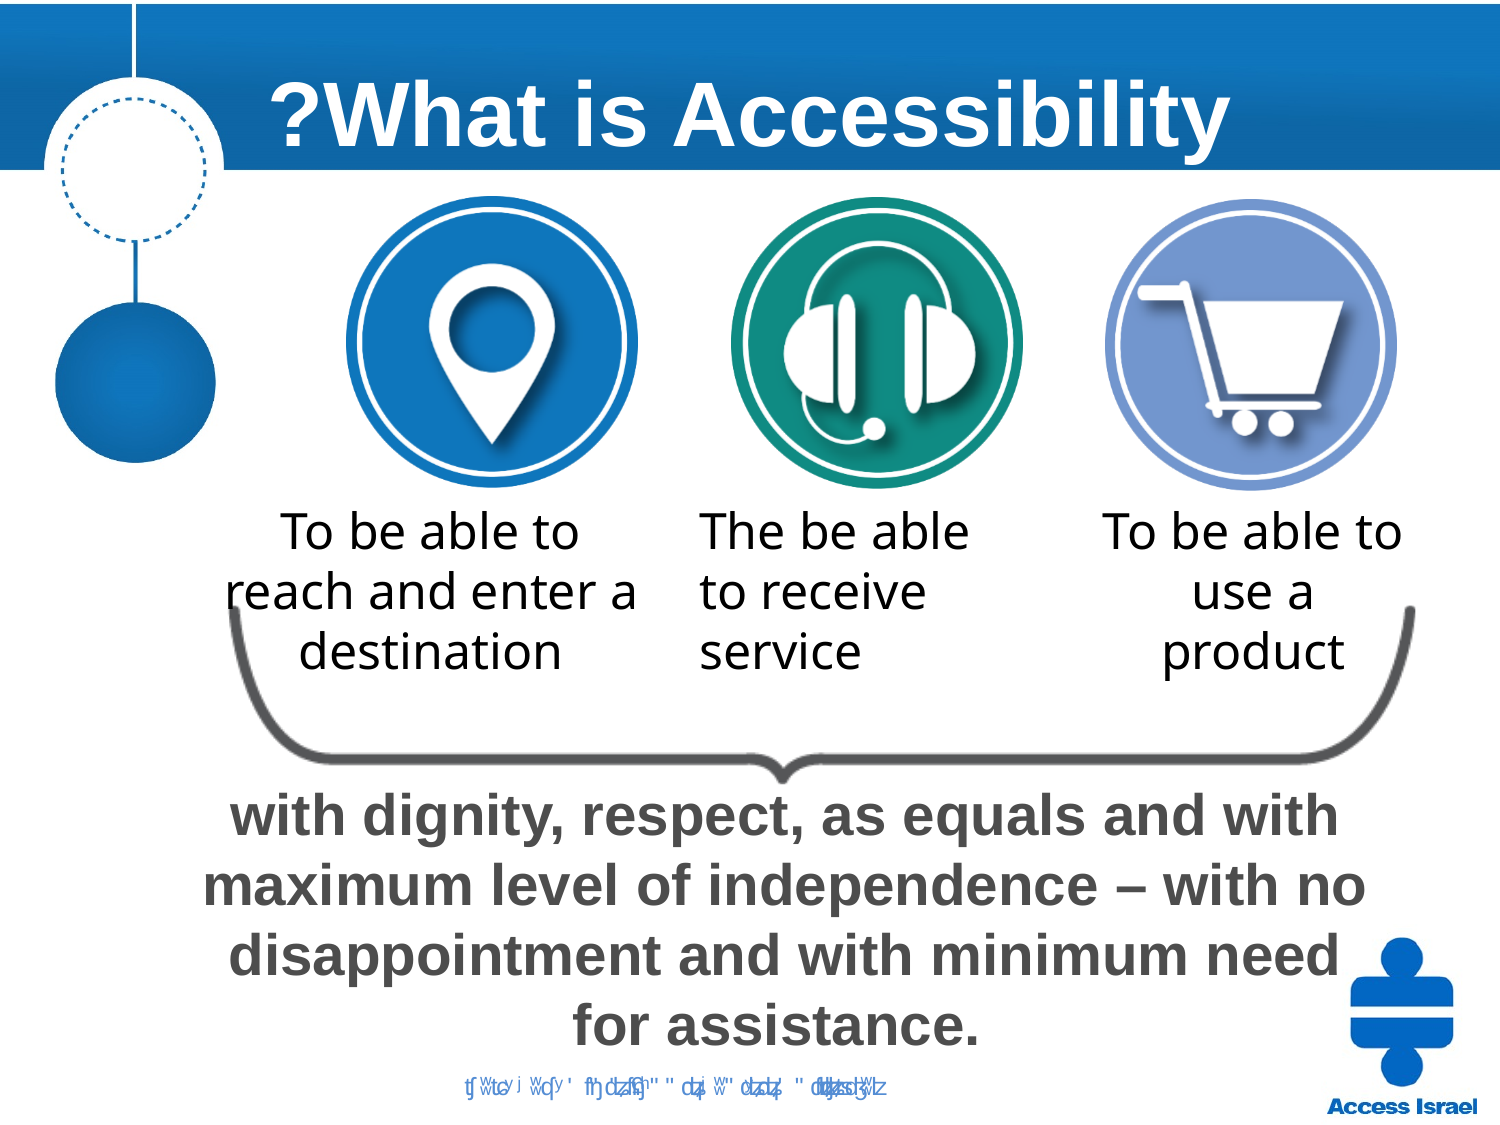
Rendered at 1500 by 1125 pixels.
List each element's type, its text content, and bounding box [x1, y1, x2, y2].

title What is Accessibility? [103, 59, 1397, 278]
text_box The be able to receive service [684, 491, 1022, 595]
text_box with dignity, respect, as equals and with maximum level of independence – with no disappointment and with minimum need for assistance. [171, 769, 1400, 1065]
text_box To be able to use a product [1080, 491, 1426, 595]
text_box To be able to reach and enter a destination [206, 491, 656, 595]
picture [0, 0, 1500, 1125]
